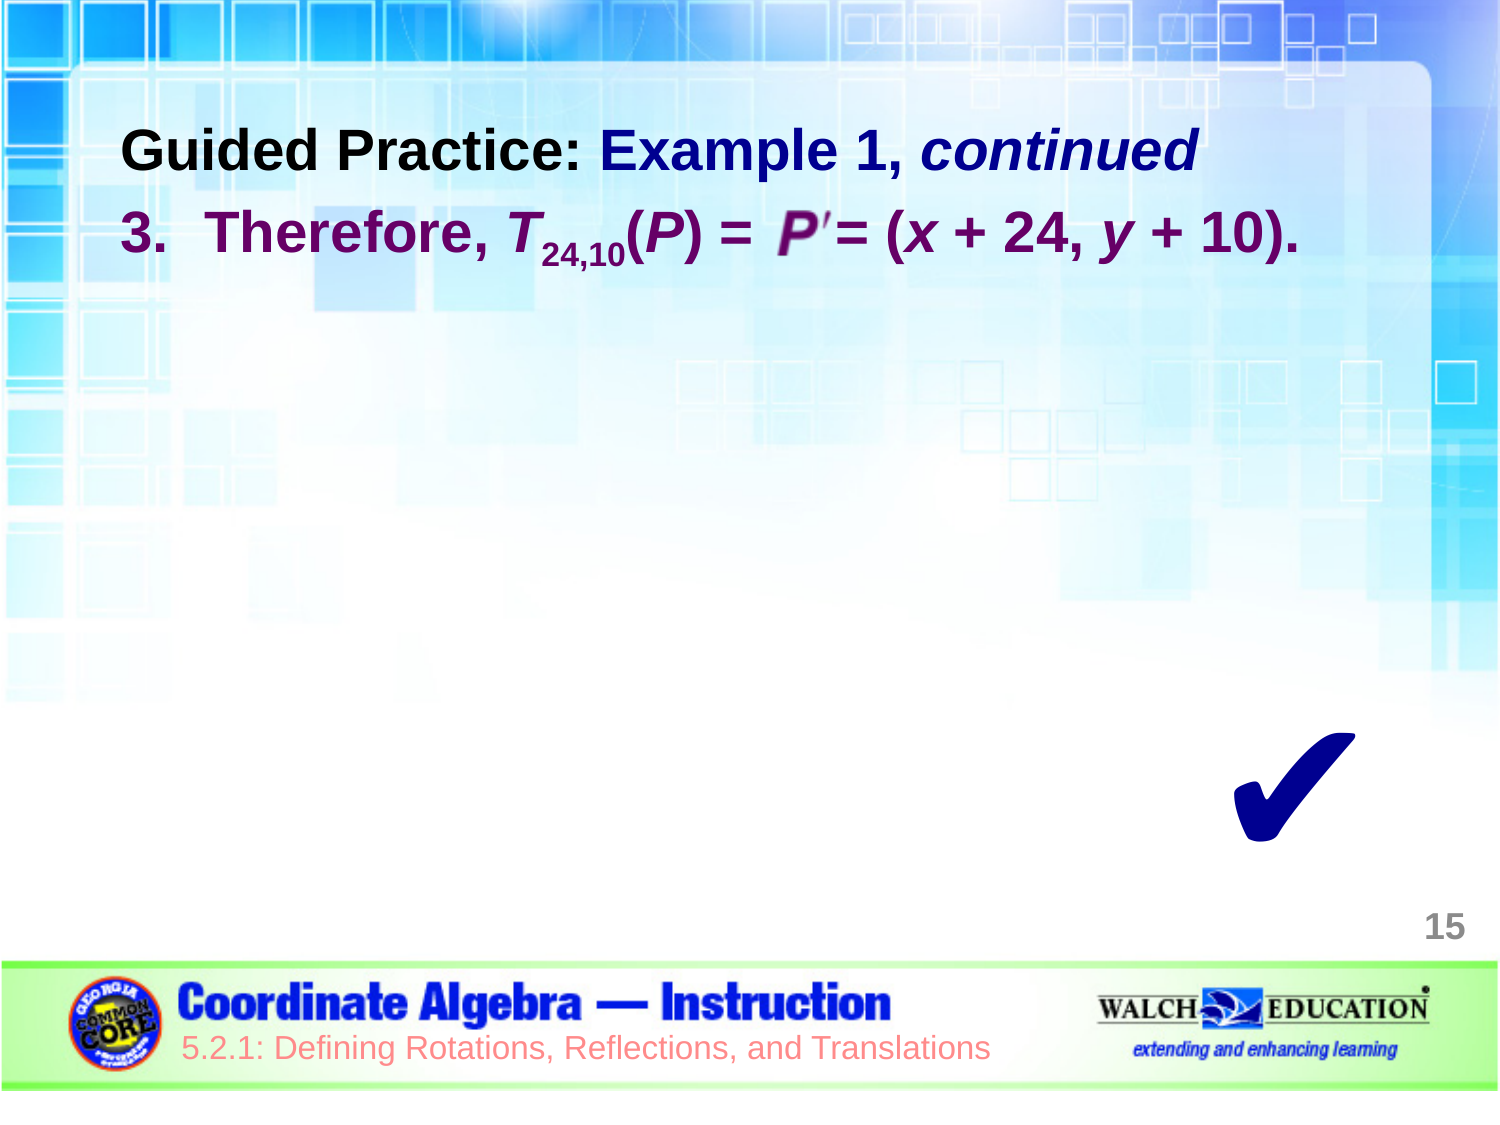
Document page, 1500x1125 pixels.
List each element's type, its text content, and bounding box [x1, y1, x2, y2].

slide_number 15 [1361, 901, 1481, 949]
text_box ✔ [1128, 651, 1394, 907]
footer 5.2.1: Defining Rotations, Reflections, and Translations [166, 1024, 1080, 1069]
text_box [773, 205, 834, 258]
picture [1, 0, 1500, 1091]
subtitle Guided Practice: Example 1, continued Therefore, T24,10(P) = = (x + 24, y + 10). [105, 105, 1394, 925]
